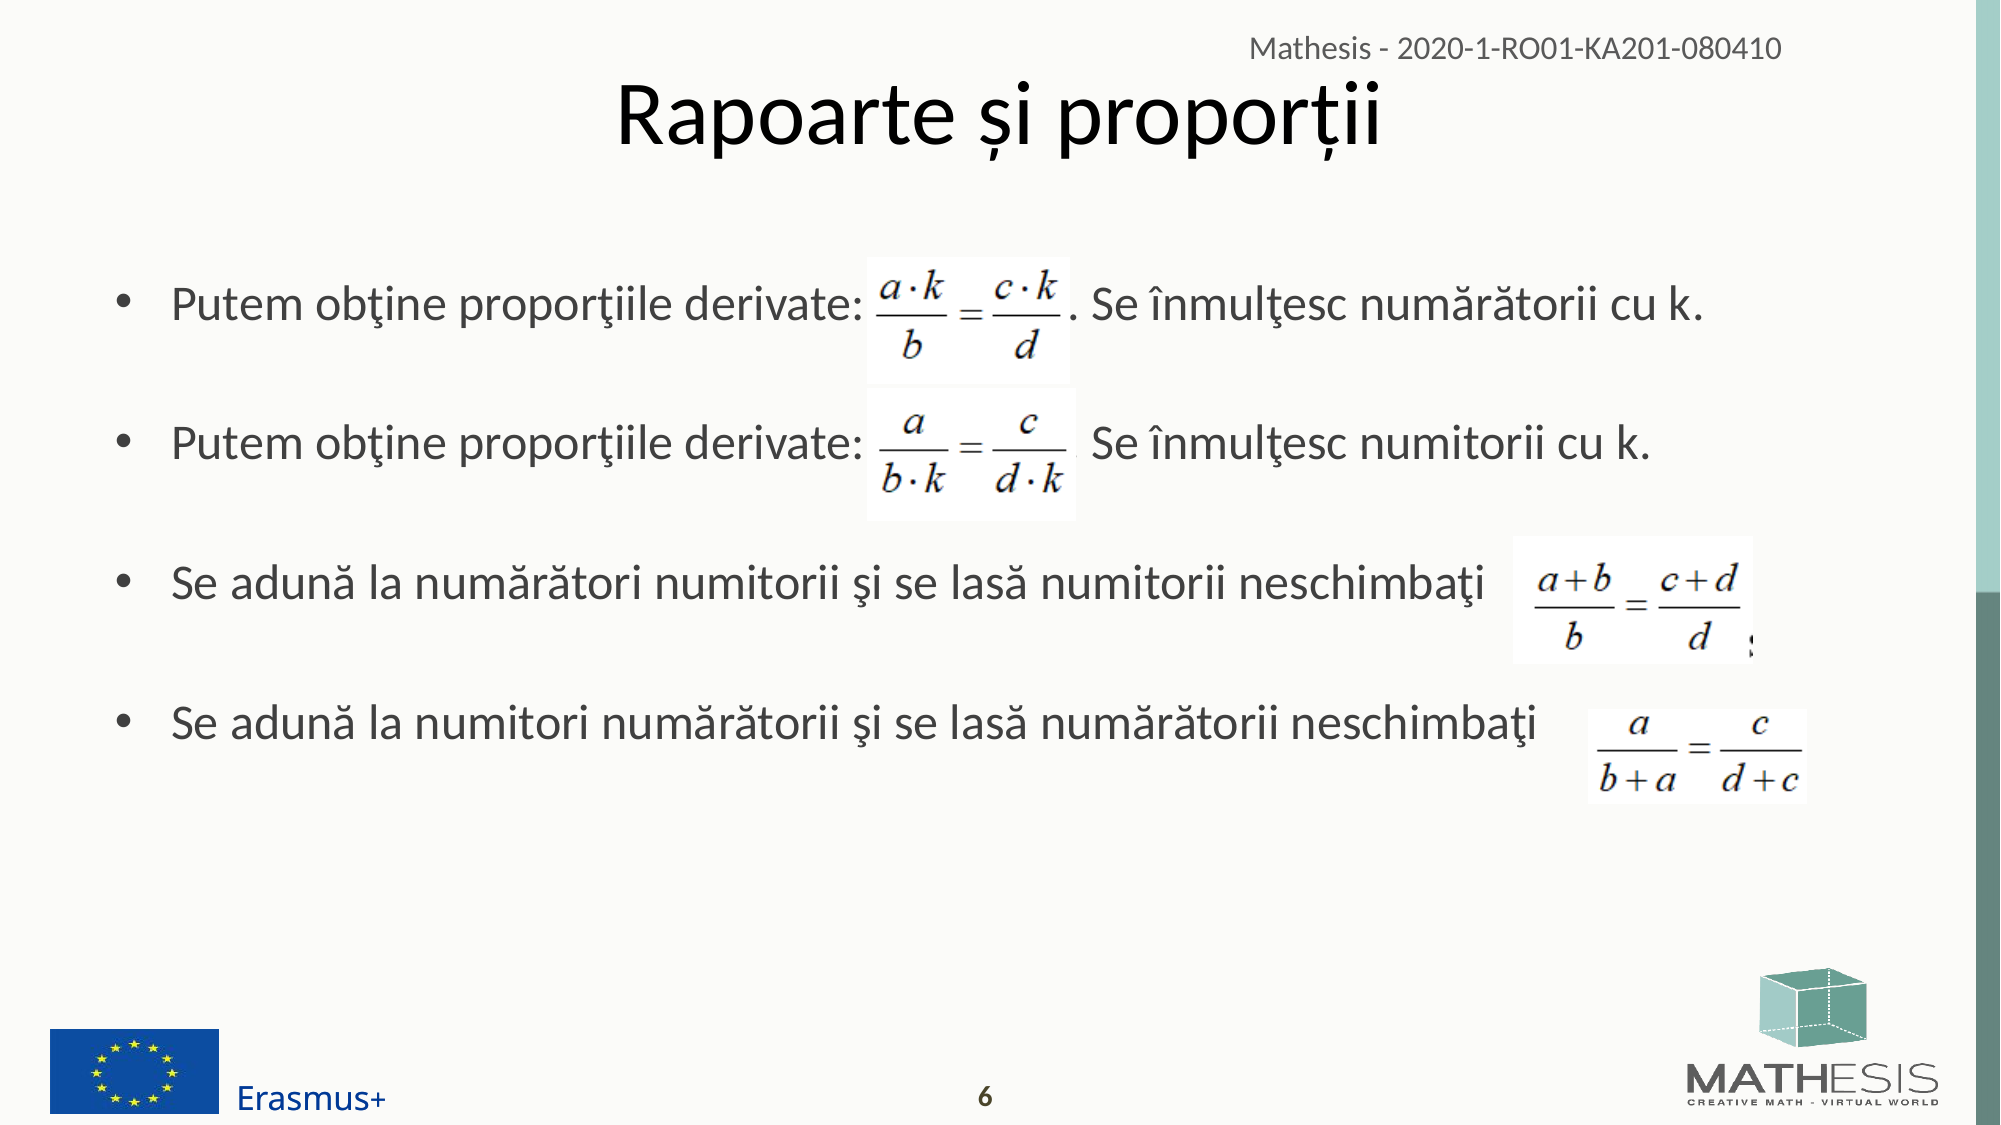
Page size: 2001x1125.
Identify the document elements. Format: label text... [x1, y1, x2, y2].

picture [867, 388, 1076, 521]
picture [50, 1029, 219, 1114]
list Putem obţine proporţiile derivate: . Se înmulţesc numărătorii cu k. Putem obţine proporţiile derivate: . Se înmulţesc numitorii cu k. Se adună la numărători numitorii şi se lasă numitorii neschimbaţi Se adună la numitori numărătorii şi se lasă numărătorii neschimbaţi [99, 262, 1900, 1005]
title Rapoarte și proporții [99, 45, 1900, 233]
picture [1513, 536, 1753, 664]
picture [1588, 709, 1807, 804]
picture [867, 257, 1070, 385]
